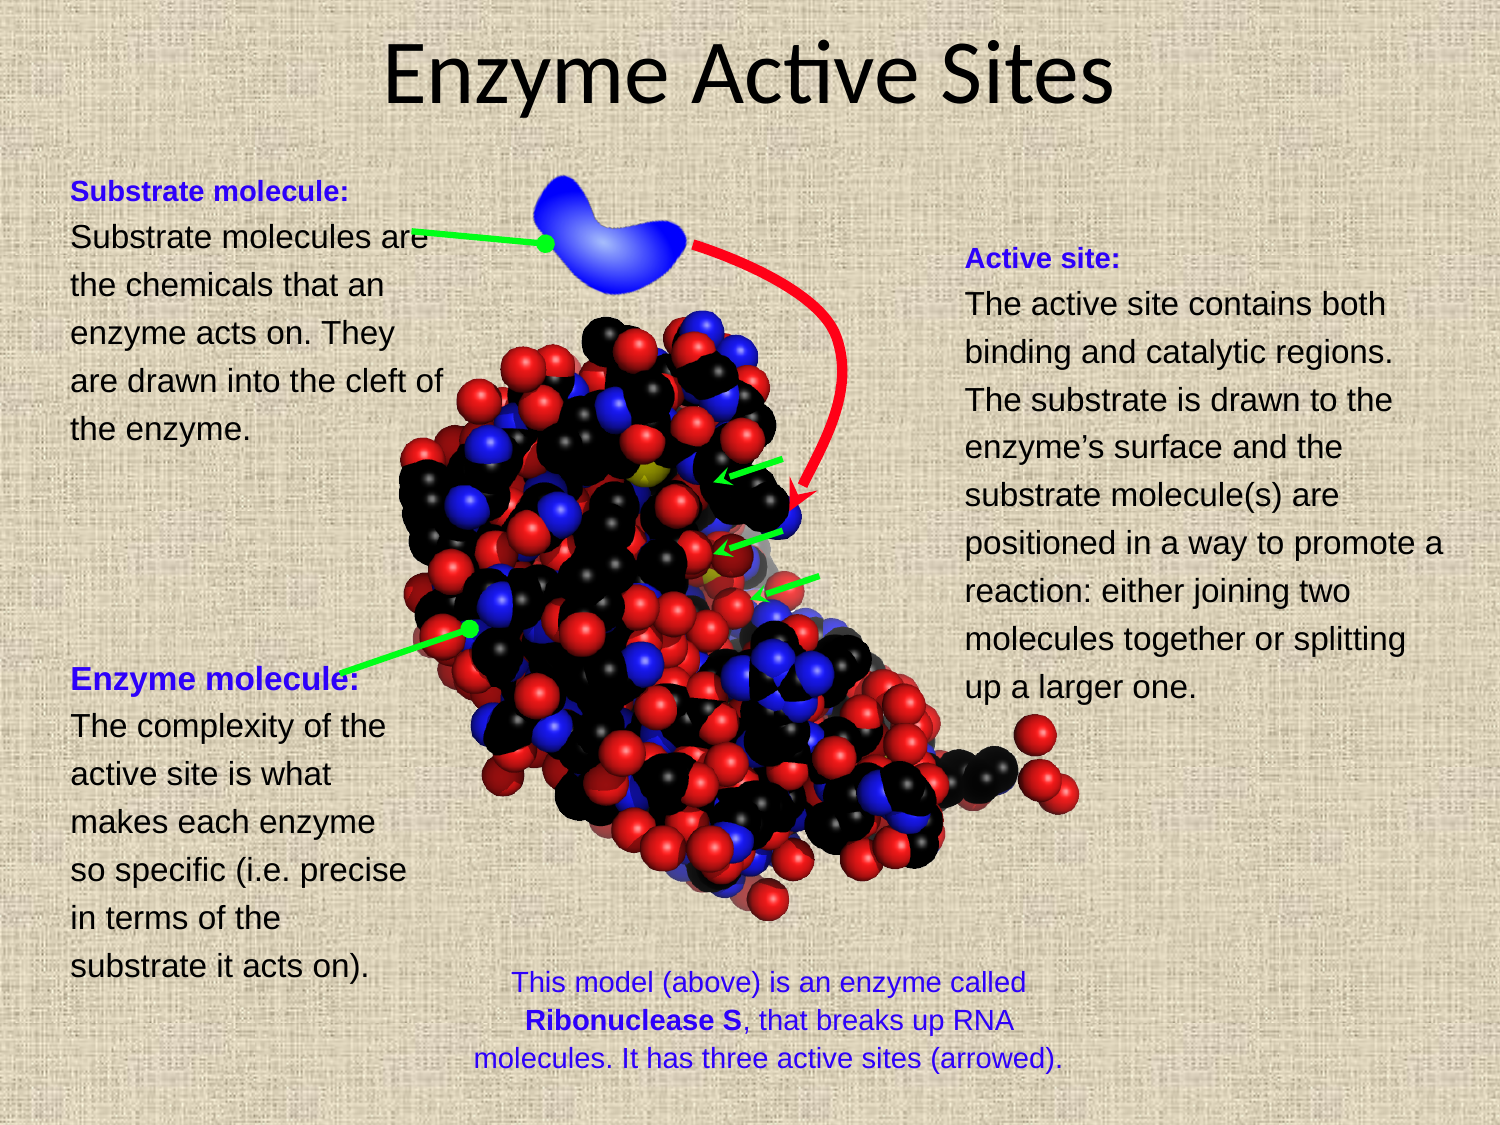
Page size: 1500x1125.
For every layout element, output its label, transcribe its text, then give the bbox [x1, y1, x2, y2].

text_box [712, 231, 1452, 600]
picture [0, 129, 1500, 1125]
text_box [70, 626, 477, 893]
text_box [70, 165, 841, 512]
text_box This model (above) is an enzyme called Ribonuclease S, that breaks up RNA molecules. It has three active sites (arrowed). [471, 960, 1067, 1070]
title Enzyme Active Sites [0, 0, 1500, 129]
